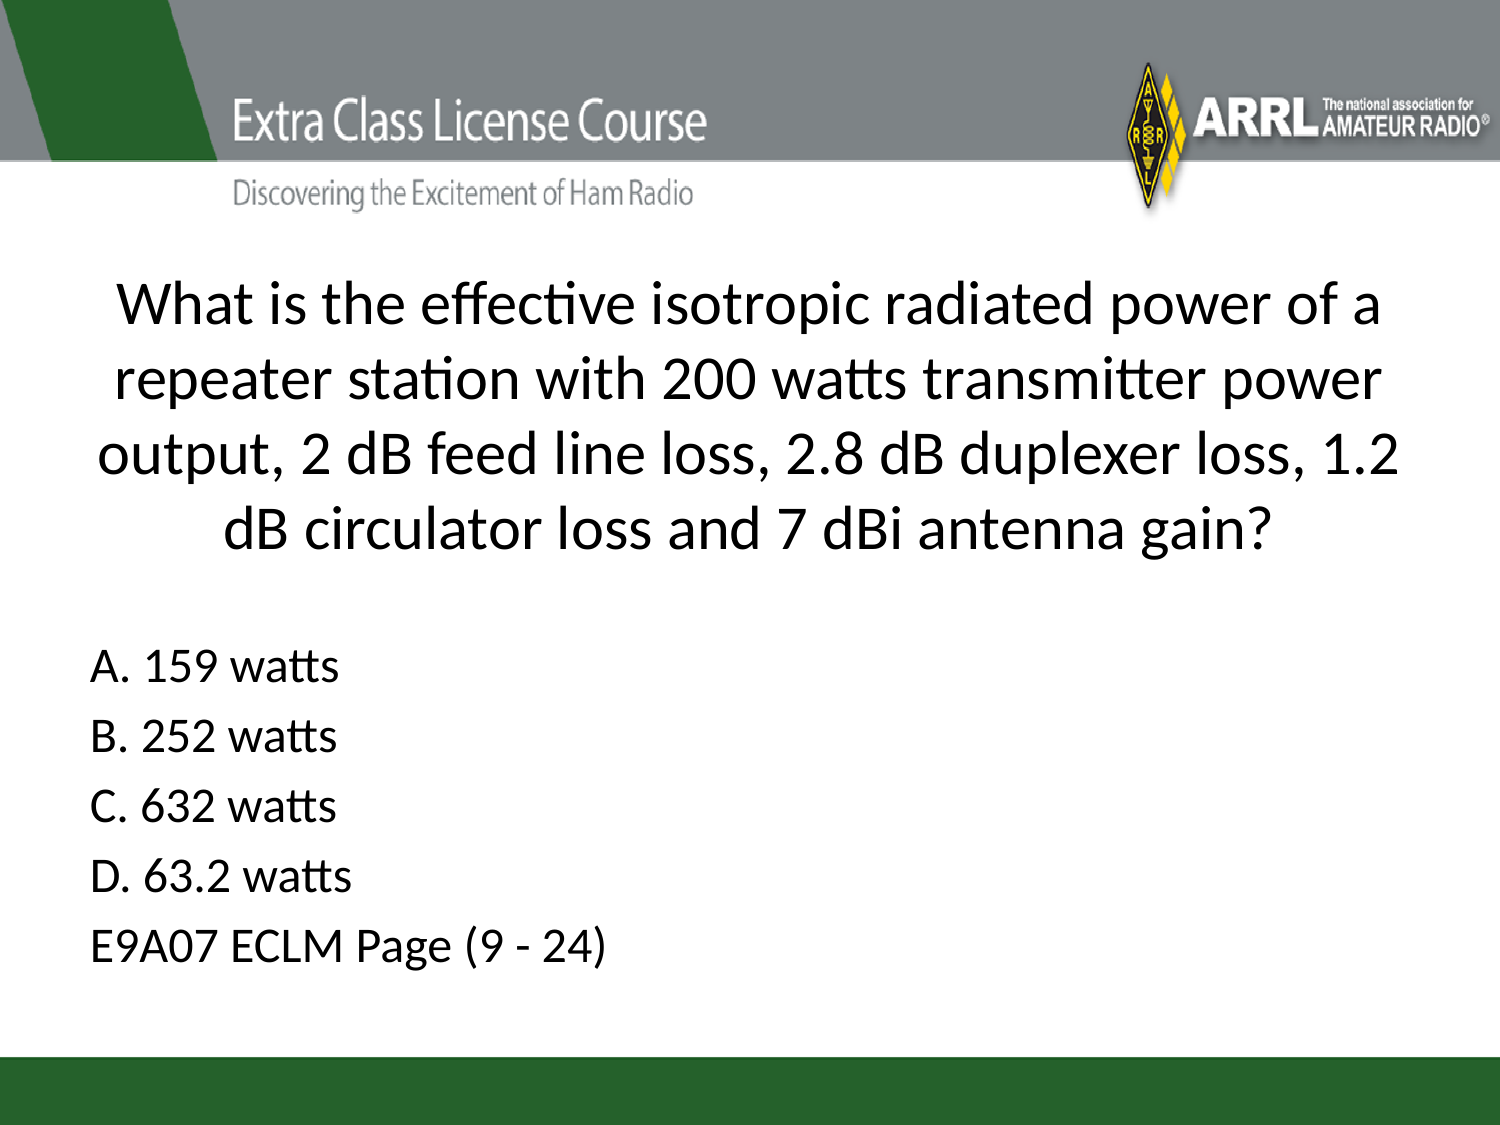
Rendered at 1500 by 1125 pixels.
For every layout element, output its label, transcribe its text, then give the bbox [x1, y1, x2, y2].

list A. 159 watts B. 252 watts C. 632 watts D. 63.2 watts E9A07 ECLM Page (9 - 24) [75, 624, 1425, 1000]
title What is the effective isotropic radiated power of a repeater station with 200 watts transmitter power output, 2 dB feed line loss, 2.8 dB duplexer loss, 1.2 dB circulator loss and 7 dBi antenna gain? [75, 254, 1425, 435]
picture [0, 0, 1500, 1125]
